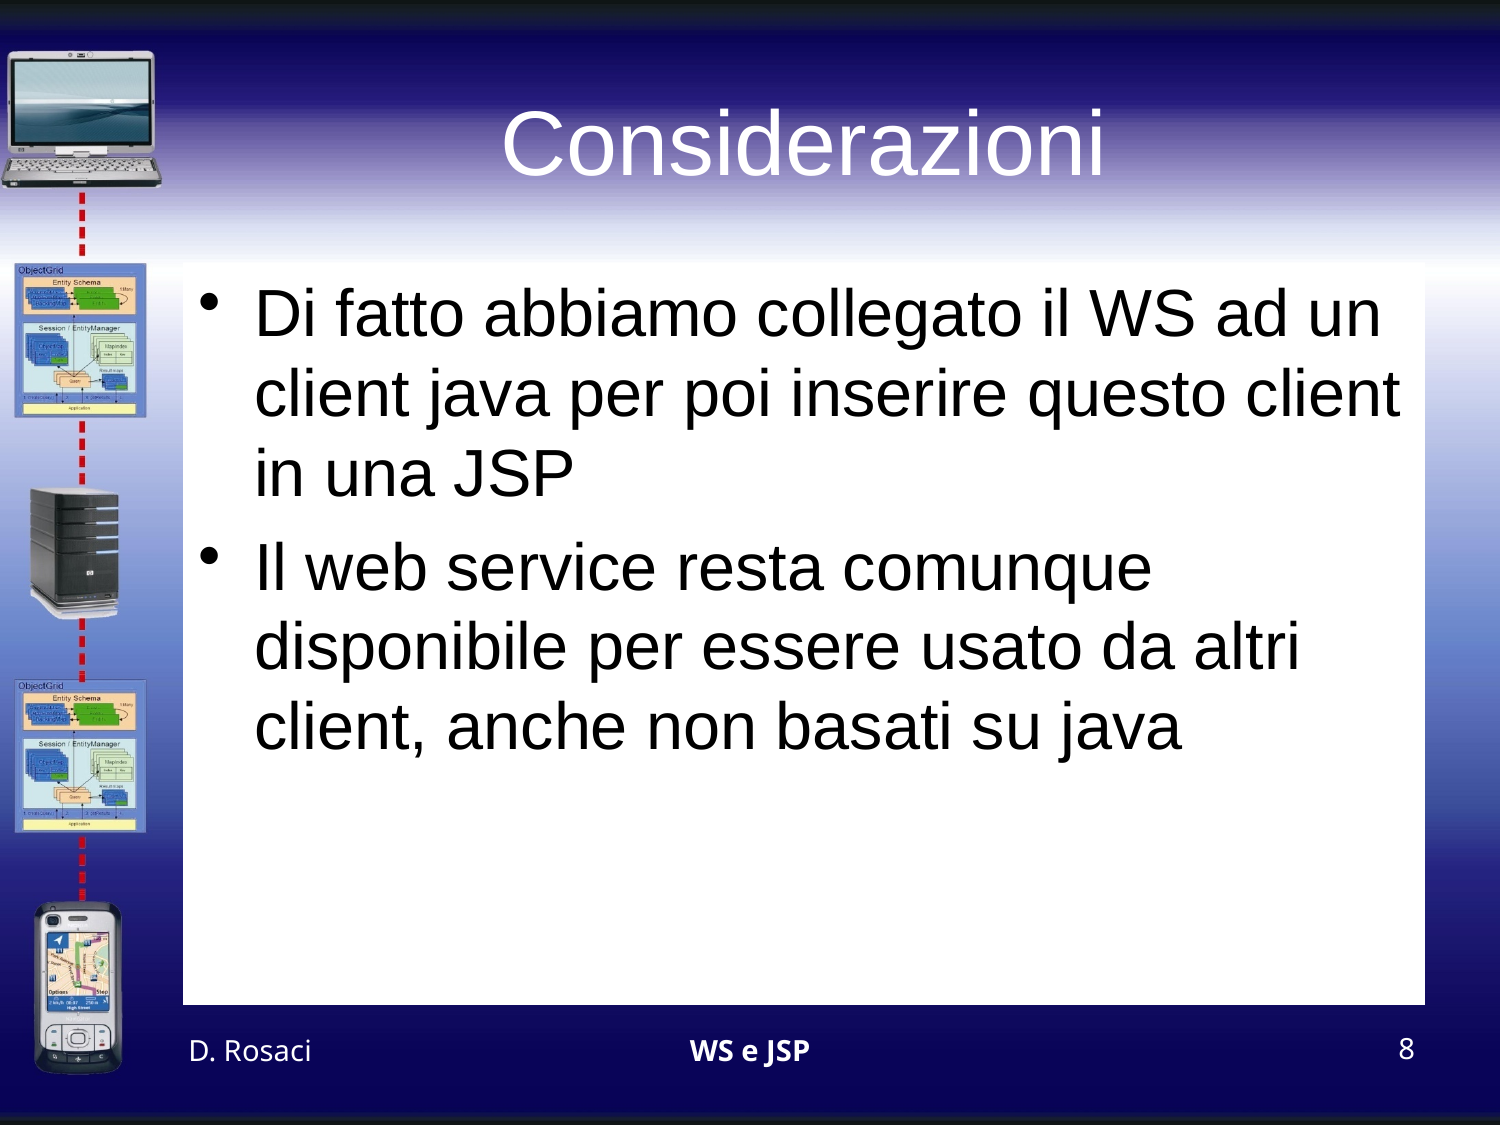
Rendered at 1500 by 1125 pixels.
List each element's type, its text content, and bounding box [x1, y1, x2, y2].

list Di fatto abbiamo collegato il WS ad un client java per poi inserire questo client in una JSP Il web service resta comunque disponibile per essere usato da altri client, anche non basati su java [182, 262, 1426, 1006]
picture [0, 0, 1500, 1125]
title Considerazioni [182, 44, 1426, 233]
footer WS e JSP [512, 1024, 988, 1103]
slide_number D. Rosaci [74, 1024, 426, 1103]
